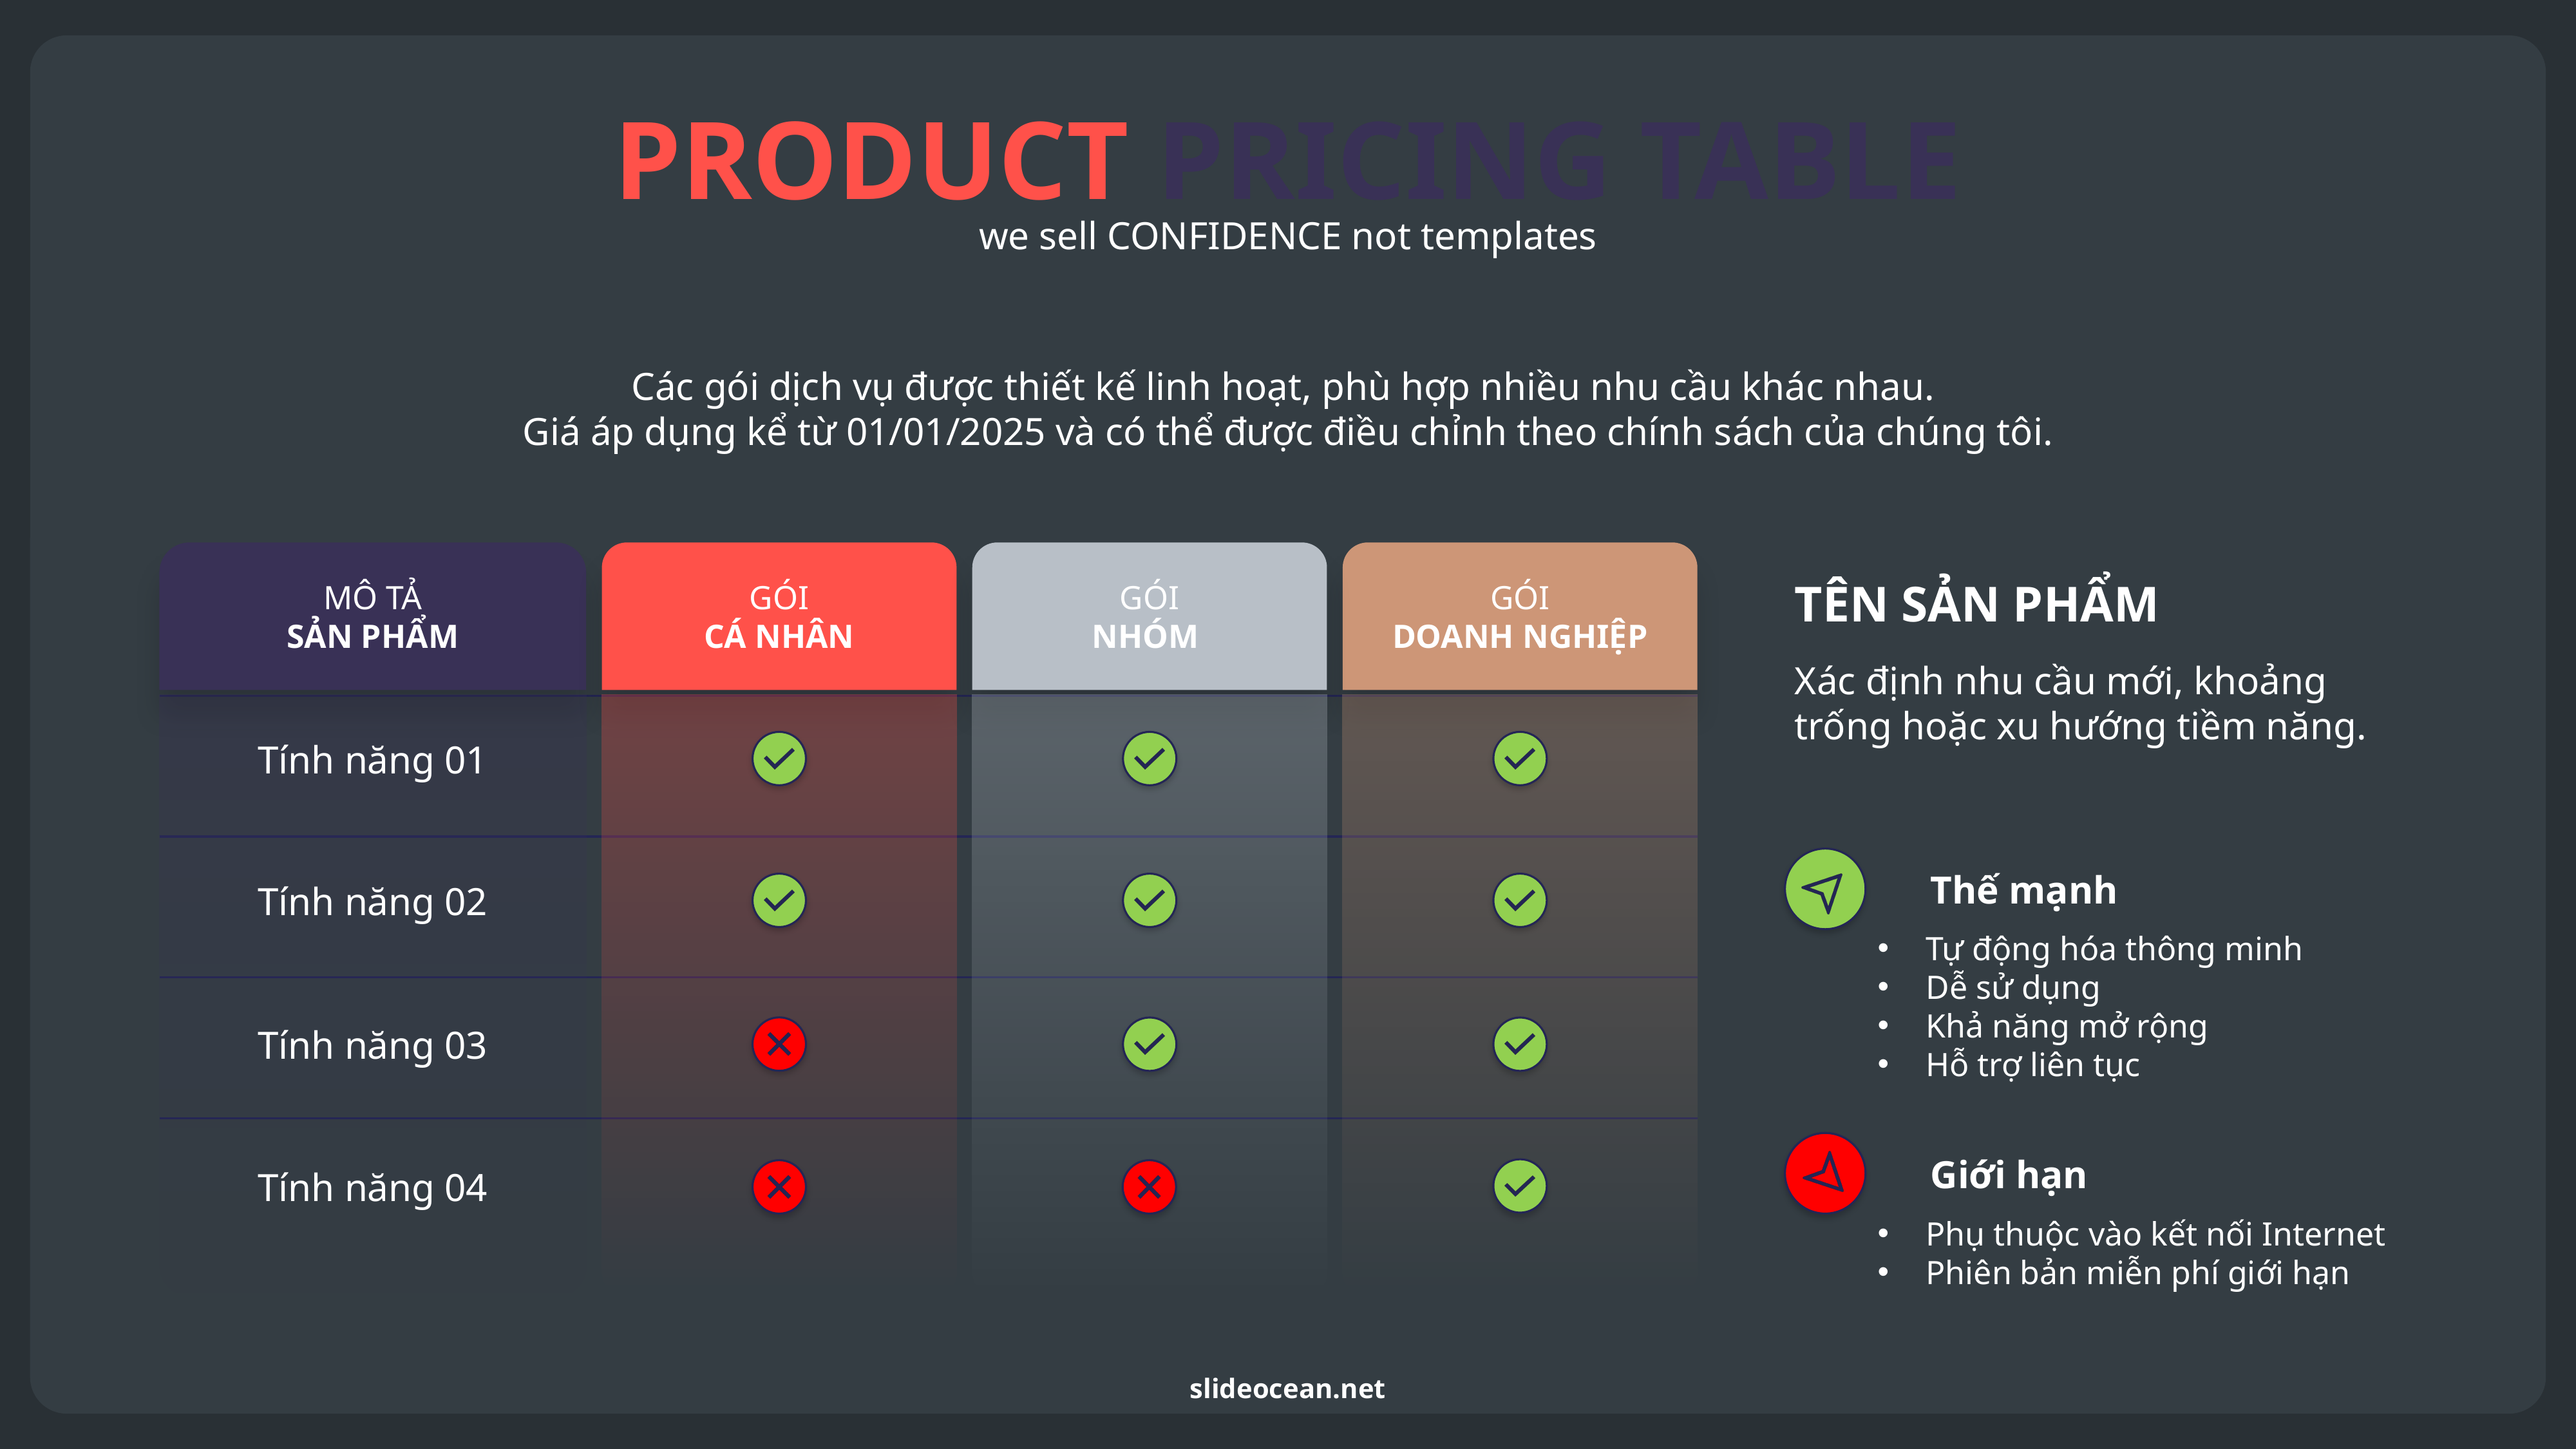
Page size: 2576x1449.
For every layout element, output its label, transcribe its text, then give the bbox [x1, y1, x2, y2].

text_box PRODUCT PRICING TABLE [604, 87, 1972, 226]
text_box Phụ thuộc vào kết nối Internet Phiên bản miễn phí giới hạn [1868, 1208, 2500, 1296]
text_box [1122, 1160, 1177, 1214]
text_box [1122, 1017, 1177, 1072]
text_box Thế mạnh [1921, 861, 2348, 916]
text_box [752, 1160, 806, 1214]
text_box Tính năng 04 [194, 1159, 551, 1213]
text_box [1122, 731, 1177, 786]
text_box Tự động hóa thông minh Dễ sử dụng Khả năng mở rộng Hỗ trợ liên tục [1868, 923, 2500, 1088]
text_box [601, 1119, 958, 1298]
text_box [752, 1017, 806, 1072]
text_box [158, 694, 587, 1298]
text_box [752, 731, 806, 786]
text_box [1122, 873, 1177, 928]
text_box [158, 695, 1698, 1119]
text_box [0, 0, 2576, 1449]
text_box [1493, 1159, 1548, 1213]
text_box Các gói dịch vụ được thiết kế linh hoạt, phù hợp nhiều nhu cầu khác nhau. Giá áp dụng kể từ 01/01/2025 và có thể được điều chỉnh theo chính sách của chúng tôi. [410, 358, 2166, 458]
text_box Giới hạn [1921, 1146, 2348, 1201]
text_box GÓI NHÓM [971, 541, 1329, 691]
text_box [752, 873, 806, 928]
text_box [971, 1119, 1329, 1298]
text_box [1341, 694, 1699, 1298]
text_box TÊN SẢN PHẨM [1785, 569, 2212, 637]
text_box GÓI CÁ NHÂN [601, 541, 958, 691]
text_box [1493, 731, 1548, 786]
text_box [1493, 1017, 1548, 1072]
text_box Xác định nhu cầu mới, khoảng trống hoặc xu hướng tiềm năng. [1785, 652, 2417, 752]
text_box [1493, 873, 1548, 928]
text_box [1785, 1132, 1866, 1214]
text_box MÔ TẢ SẢN PHẨM [158, 541, 587, 691]
text_box we sell CONFIDENCE not templates [969, 226, 1607, 262]
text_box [1785, 848, 1866, 930]
text_box GÓI DOANH NGHIỆP [1341, 541, 1699, 691]
